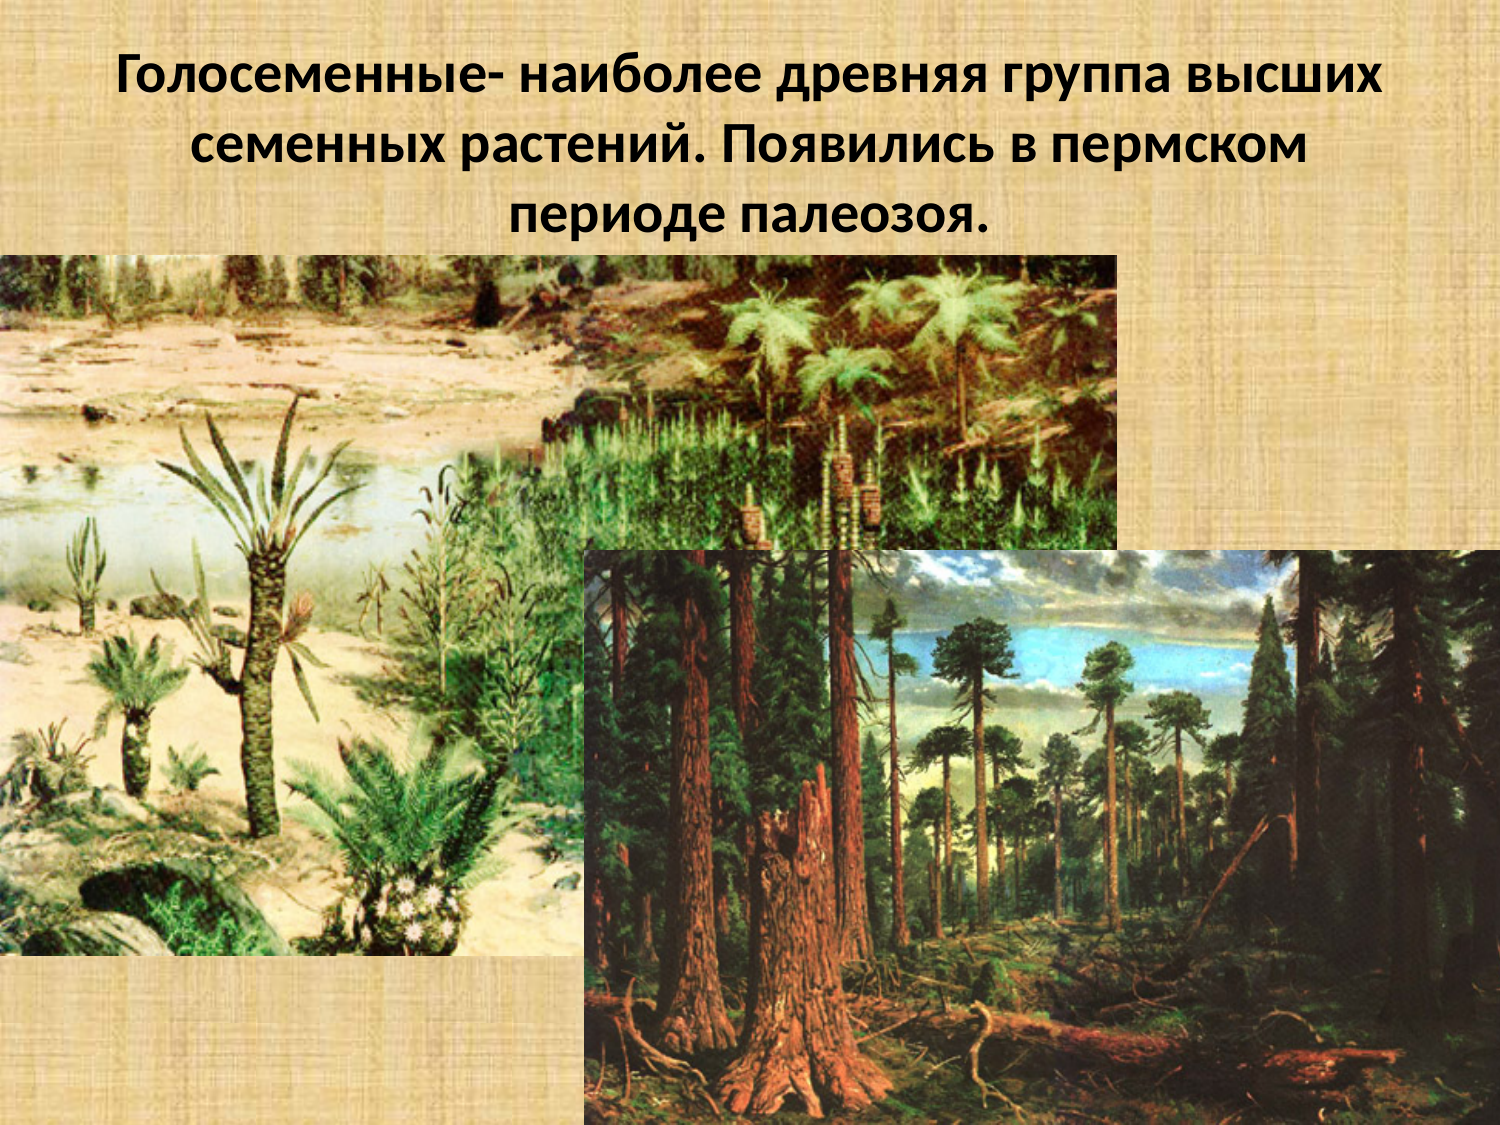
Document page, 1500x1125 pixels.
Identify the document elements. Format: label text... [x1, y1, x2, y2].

picture [0, 0, 1500, 1125]
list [0, 255, 1117, 956]
title Голосеменные- наиболее древняя группа высших семенных растений. Появились в пермском периоде палеозоя. [74, 44, 1426, 233]
